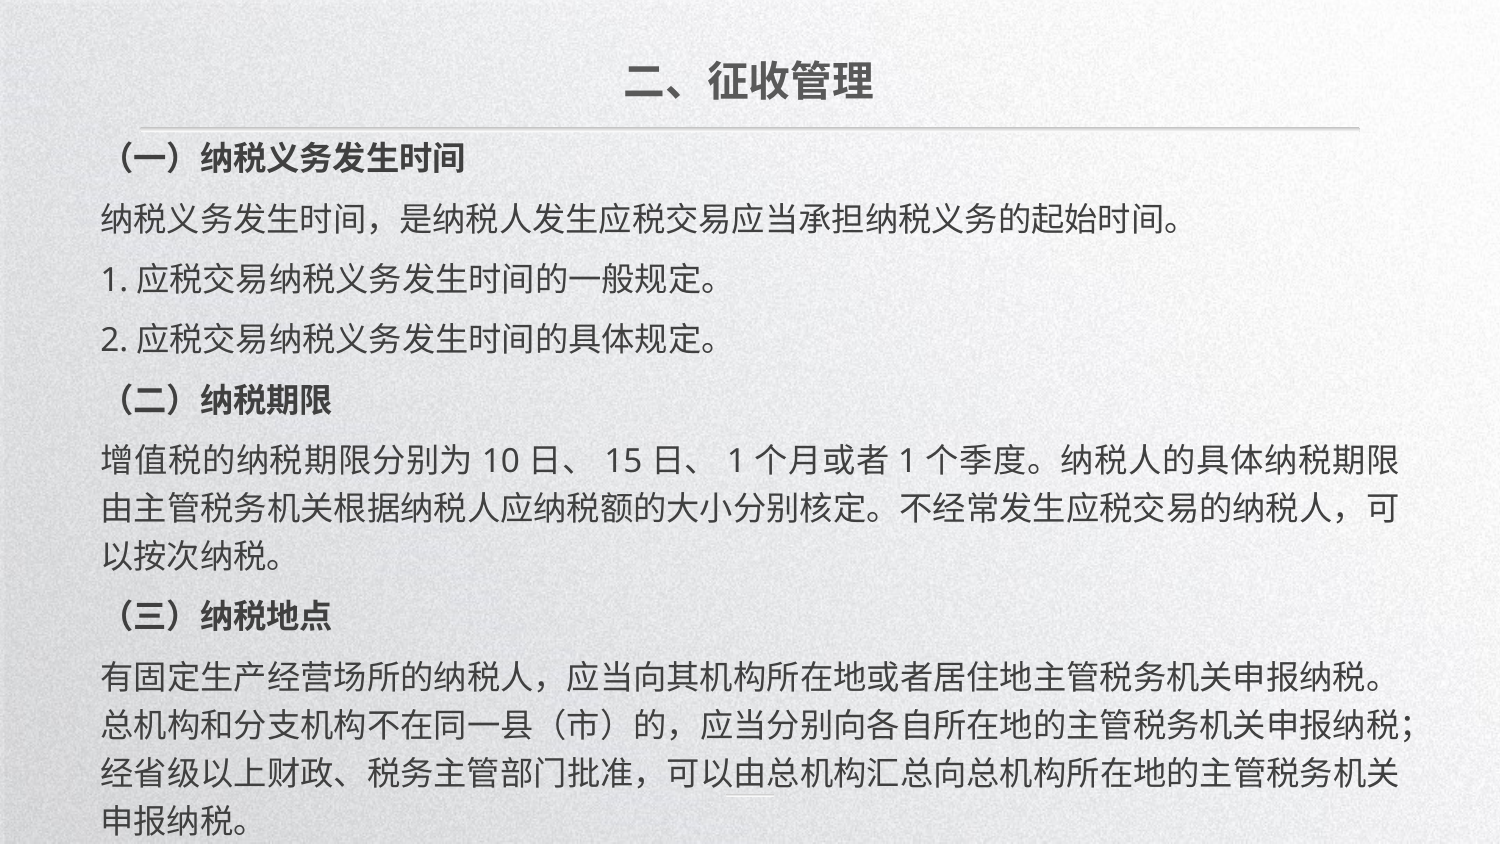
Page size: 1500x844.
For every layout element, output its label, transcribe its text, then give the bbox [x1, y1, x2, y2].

picture [0, 0, 1500, 844]
text_box （一）纳税义务发生时间 纳税义务发生时间，是纳税人发生应税交易应当承担纳税义务的起始时间。 1.应税交易纳税义务发生时间的一般规定。 2.应税交易纳税义务发生时间的具体规定。 （二）纳税期限 增值税的纳税期限分别为10日、15日、1个月或者1个季度。纳税人的具体纳税期限由主管税务机关根据纳税人应纳税额的大小分别核定。不经常发生应税交易的纳税人，可以按次纳税。 （三）纳税地点 有固定生产经营场所的纳税人，应当向其机构所在地或者居住地主管税务机关申报纳税。总机构和分支机构不在同一县（市）的，应当分别向各自所在地的主管税务机关申报纳税；经省级以上财政、税务主管部门批准，可以由总机构汇总向总机构所在地的主管税务机关申报纳税。 [100, 129, 1400, 840]
text_box 二、征收管理 [459, 49, 1038, 111]
